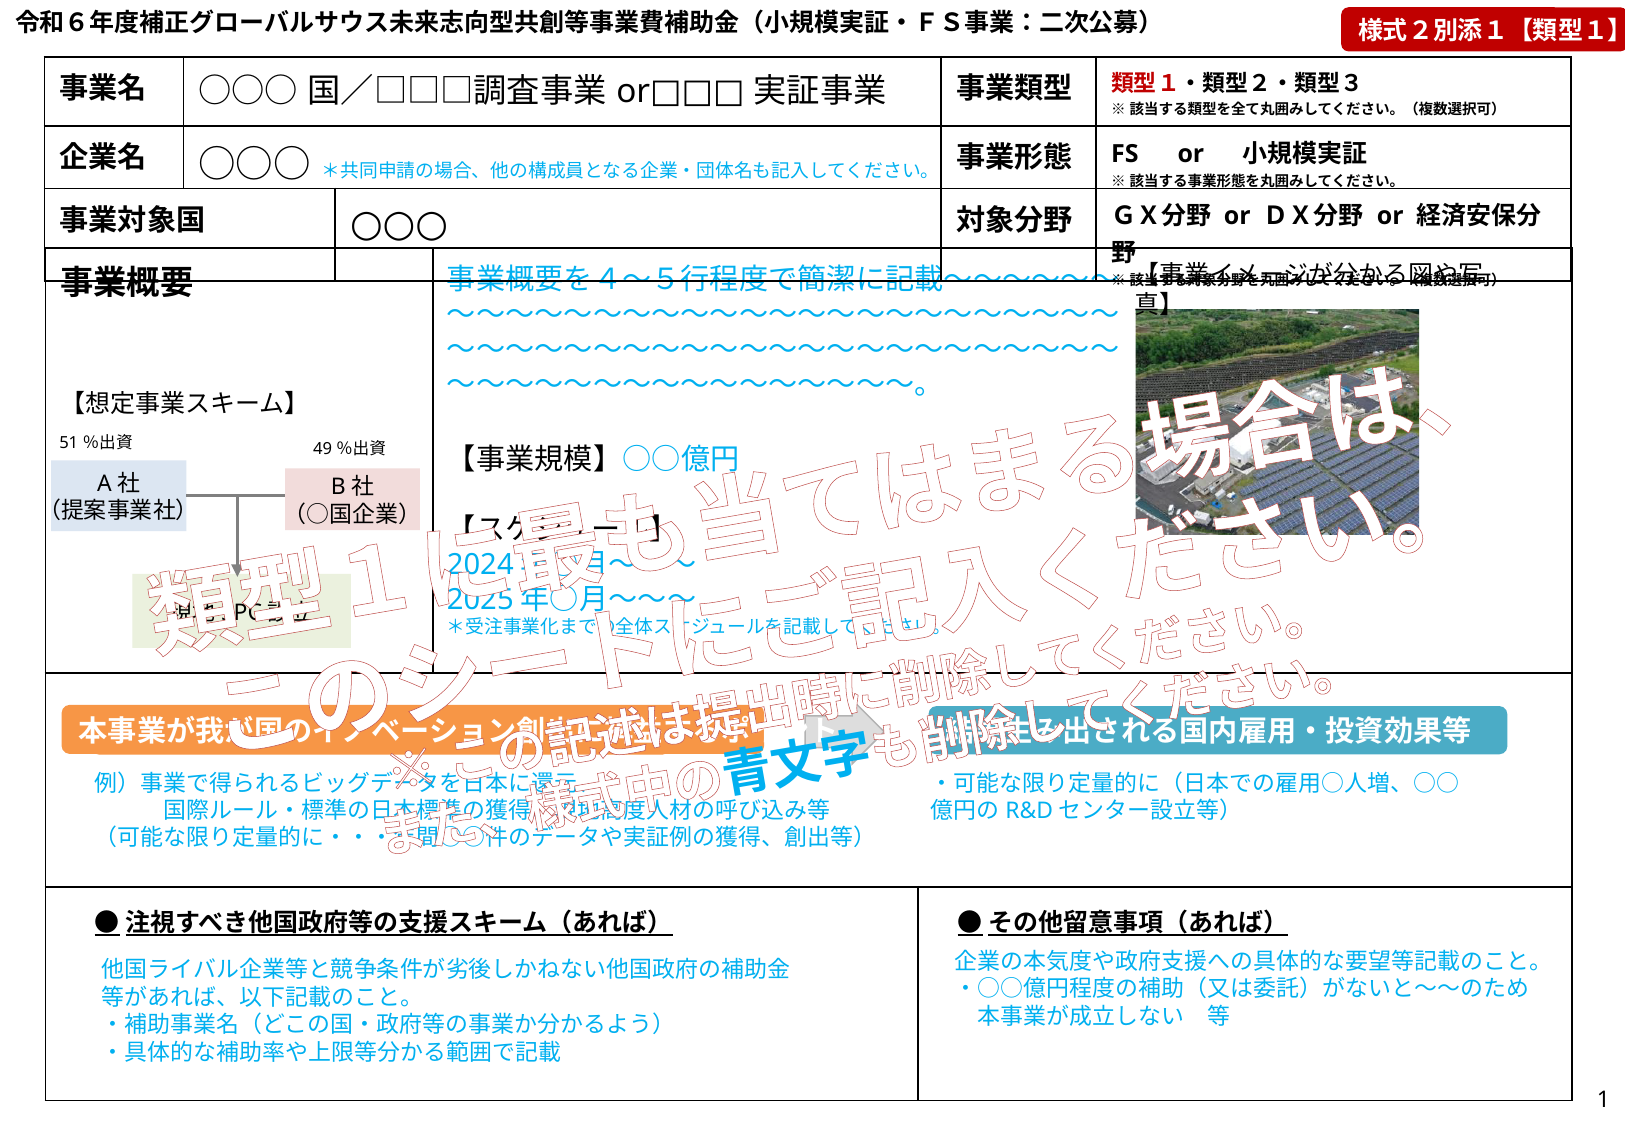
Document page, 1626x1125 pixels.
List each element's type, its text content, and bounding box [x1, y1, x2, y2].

table_cell ○○○ [336, 189, 940, 280]
text_box A社 （提案事業社） [51, 460, 187, 532]
table_header 事業名 [45, 58, 183, 125]
table_cell 事業対象国 [45, 189, 334, 280]
table_cell 対象分野 [942, 189, 1095, 280]
text_box ・可能な限り定量的に（日本での雇用○人増、○○億円のR&Dセンター設立等） [994, 760, 1497, 858]
text_box 例）事業で得られるビッグデータを日本に還元、 国際ルール・標準の日本標準の獲得、現地高度人材の呼び込み等 （可能な限り定量的に・・・年間○○件のデータや実証例の獲得、創出等） [79, 760, 181, 899]
table_cell 事業形態 [942, 127, 1095, 188]
table_cell [994, 674, 1571, 886]
table_header 事業概要 【想定事業スキーム】 [46, 282, 432, 504]
table_cell [46, 888, 917, 1100]
table_cell ＧＸ分野 or ＤＸ分野 or 経済安保分野 ※該当する対象分野を丸囲みしてください。（複数選択可） [1097, 189, 1570, 280]
table_header 類型１・類型２・類型３ ※該当する類型を全て丸囲みしてください。（複数選択可） [1097, 58, 1570, 125]
picture [1135, 309, 1420, 535]
table_cell 企業名 [45, 127, 183, 188]
text_box 49％出資 [298, 430, 434, 465]
slide_number 1 [1245, 1070, 1625, 1125]
text_box 51％出資 [44, 424, 180, 460]
text_box 【事業イメージが分かる図や写真】 [1119, 282, 1532, 327]
text_box 令和６年度補正グローバルサウス未来志向型共創等事業費補助金（小規模実証・ＦＳ事業：二次公募） [0, 0, 1550, 45]
table_header [1509, 282, 1571, 672]
text_box ●その他留意事項（あれば） [942, 899, 1605, 939]
table_cell [994, 888, 1571, 899]
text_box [186, 495, 390, 514]
text_box 本事業が我が国のイノベーション創出に裨益するポイント [61, 704, 156, 754]
table_cell [46, 674, 157, 886]
table_cell FS or 小規模実証 ※該当する事業形態を丸囲みしてください。 [1097, 127, 1570, 188]
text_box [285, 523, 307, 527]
table_header 事業概要 【想定事業スキーム】 [46, 460, 236, 672]
text_box 例）事業で得られるビッグデータを日本に還元、 国際ルール・標準の日本標準の獲得、現地高度人材の呼び込み等 （可能な限り定量的に・・・年間○○件のデータや実証例の獲得、創出等） [229, 766, 994, 913]
table_header ○○○国／□□□調査事業or□□□実証事業 [184, 58, 940, 125]
text_box 類型１に最も当てはまる場合は、 このシートにご記入ください。 ※この記述は提出時に削除してください。 また、様式中の青文字も削除してください。 [122, 315, 1568, 906]
text_box B社 （○国企業） [285, 468, 420, 508]
text_box 事業概要を４～５行程度で簡潔に記載～～～～～～～～～～～～～～～～～～～～～～～～～～～～～～～～～～～～～～～～～～～～～～～～～～～～～～～～～～～～～～～～～～～～。 【事業規模】○○億円 【スケジュール】 2024年○月～～～ 2025年○月～～～ ＊受注事業化までの全体スケジュールを記載してください。 [432, 282, 1130, 502]
text_box 結果生み出される国内雇用・投資効果等 [1057, 706, 1508, 755]
table_cell ○○○＊共同申請の場合、他の構成員となる企業・団体名も記入してください。 [184, 127, 940, 188]
table_header 事業概要 【想定事業スキーム】 [239, 523, 285, 534]
table_header 事業類型 [942, 58, 1095, 125]
text_box ●注視すべき他国政府等の支援スキーム（あれば） [79, 899, 742, 945]
text_box 企業の本気度や政府支援への具体的な要望等記載のこと。 ・○○億円程度の補助（又は委託）がないと～～のため 本事業が成立しない 等 [940, 939, 1625, 1064]
text_box 現地SPC設立 [132, 618, 138, 648]
text_box 様式２別添１【類型１】 [1341, 7, 1625, 52]
table_cell [919, 913, 1571, 1100]
text_box 他国ライバル企業等と競争条件が劣後しかねない他国政府の補助金等があれば、以下記載のこと。 ・補助事業名（どこの国・政府等の事業か分かるよう） ・具体的な補助率や上限等分かる範囲で記載 [86, 947, 821, 1073]
